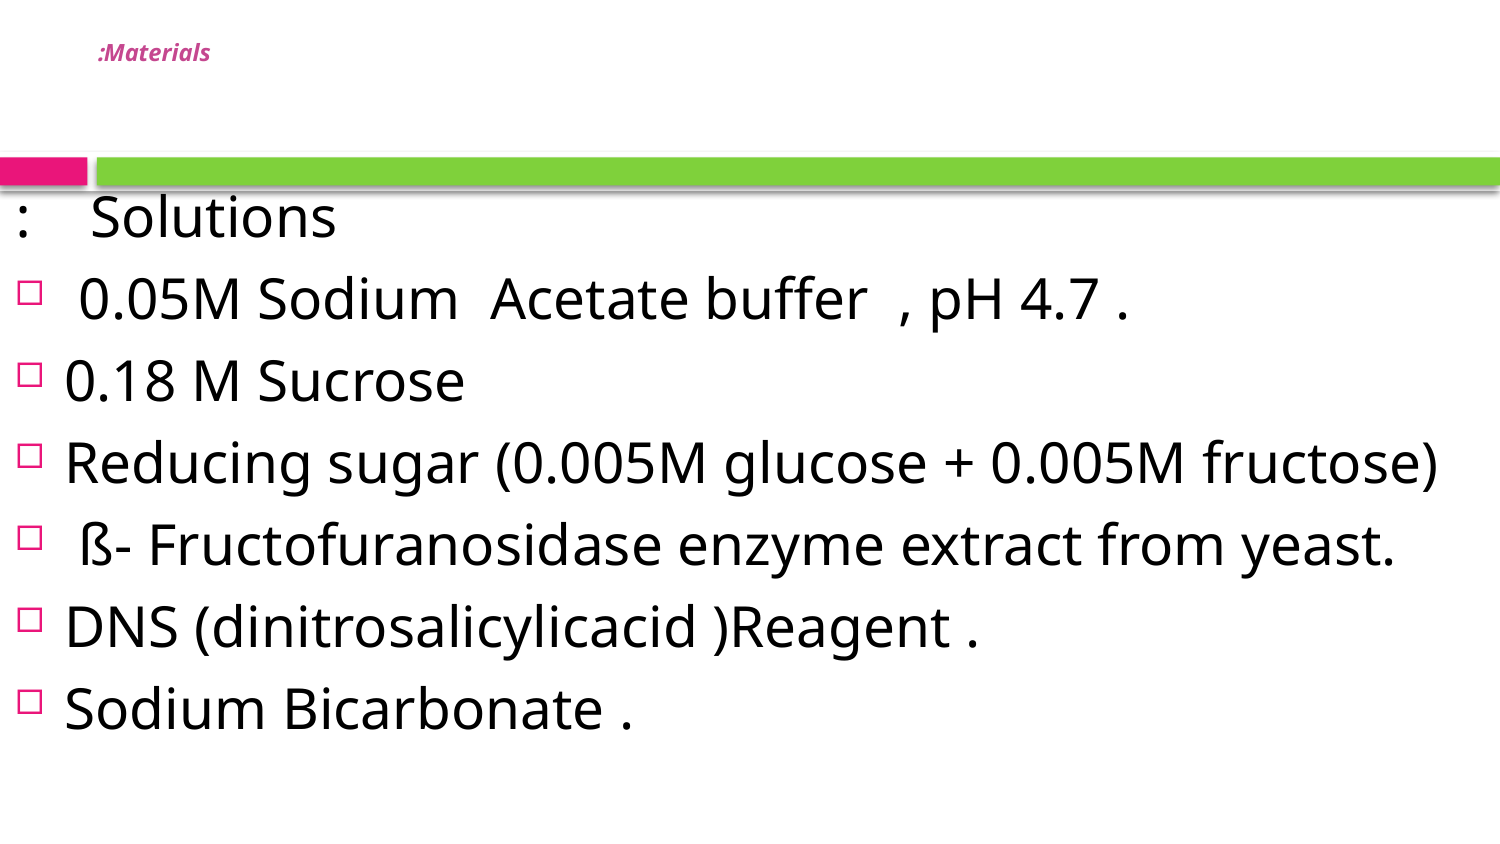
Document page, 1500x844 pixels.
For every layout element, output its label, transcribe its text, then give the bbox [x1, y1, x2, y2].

title Materials: [75, 0, 1425, 103]
list Solutions : 0.05M Sodium Acetate buffer , pH 4.7 . 0.18 M Sucrose Reducing sugar (0.005M glucose + 0.005M fructose) ß- Fructofuranosidase enzyme extract from yeast. DNS (dinitrosalicylicacid )Reagent . Sodium Bicarbonate . [0, 173, 1471, 844]
